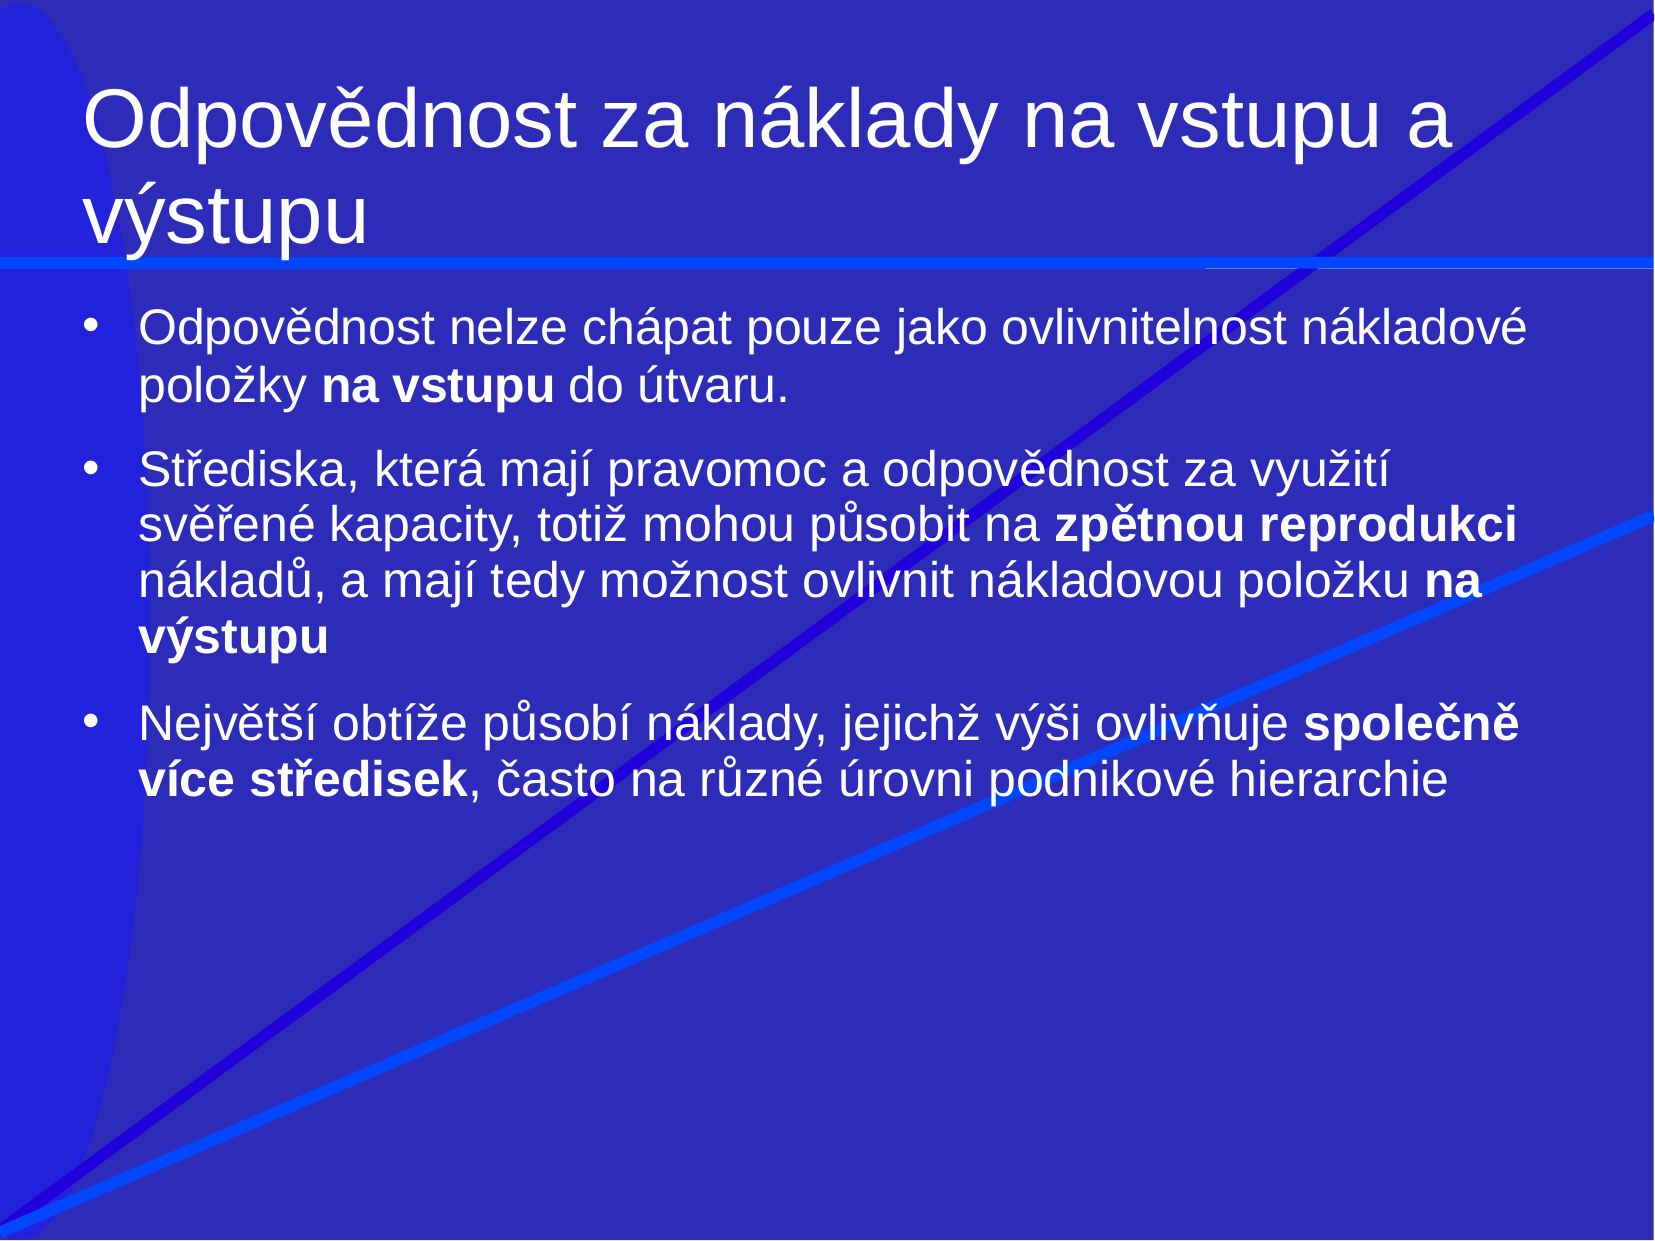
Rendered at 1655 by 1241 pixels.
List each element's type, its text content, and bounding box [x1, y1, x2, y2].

text_box Odpovědnost nelze chápat pouze jako ovlivnitelnost nákladové položky na vstupu do útvaru. Střediska, která mají pravomoc a odpovědnost za využití svěřené kapacity, totiž mohou působit na zpětnou reprodukci nákladů, a mají tedy možnost ovlivnit nákladovou položku na výstupu Největší obtíže působí náklady, jejichž výši ovlivňuje společně více středisek, často na různé úrovni podnikové hierarchie [80, 296, 1534, 807]
title Odpovědnost za náklady na vstupu a výstupu [80, 67, 1574, 275]
